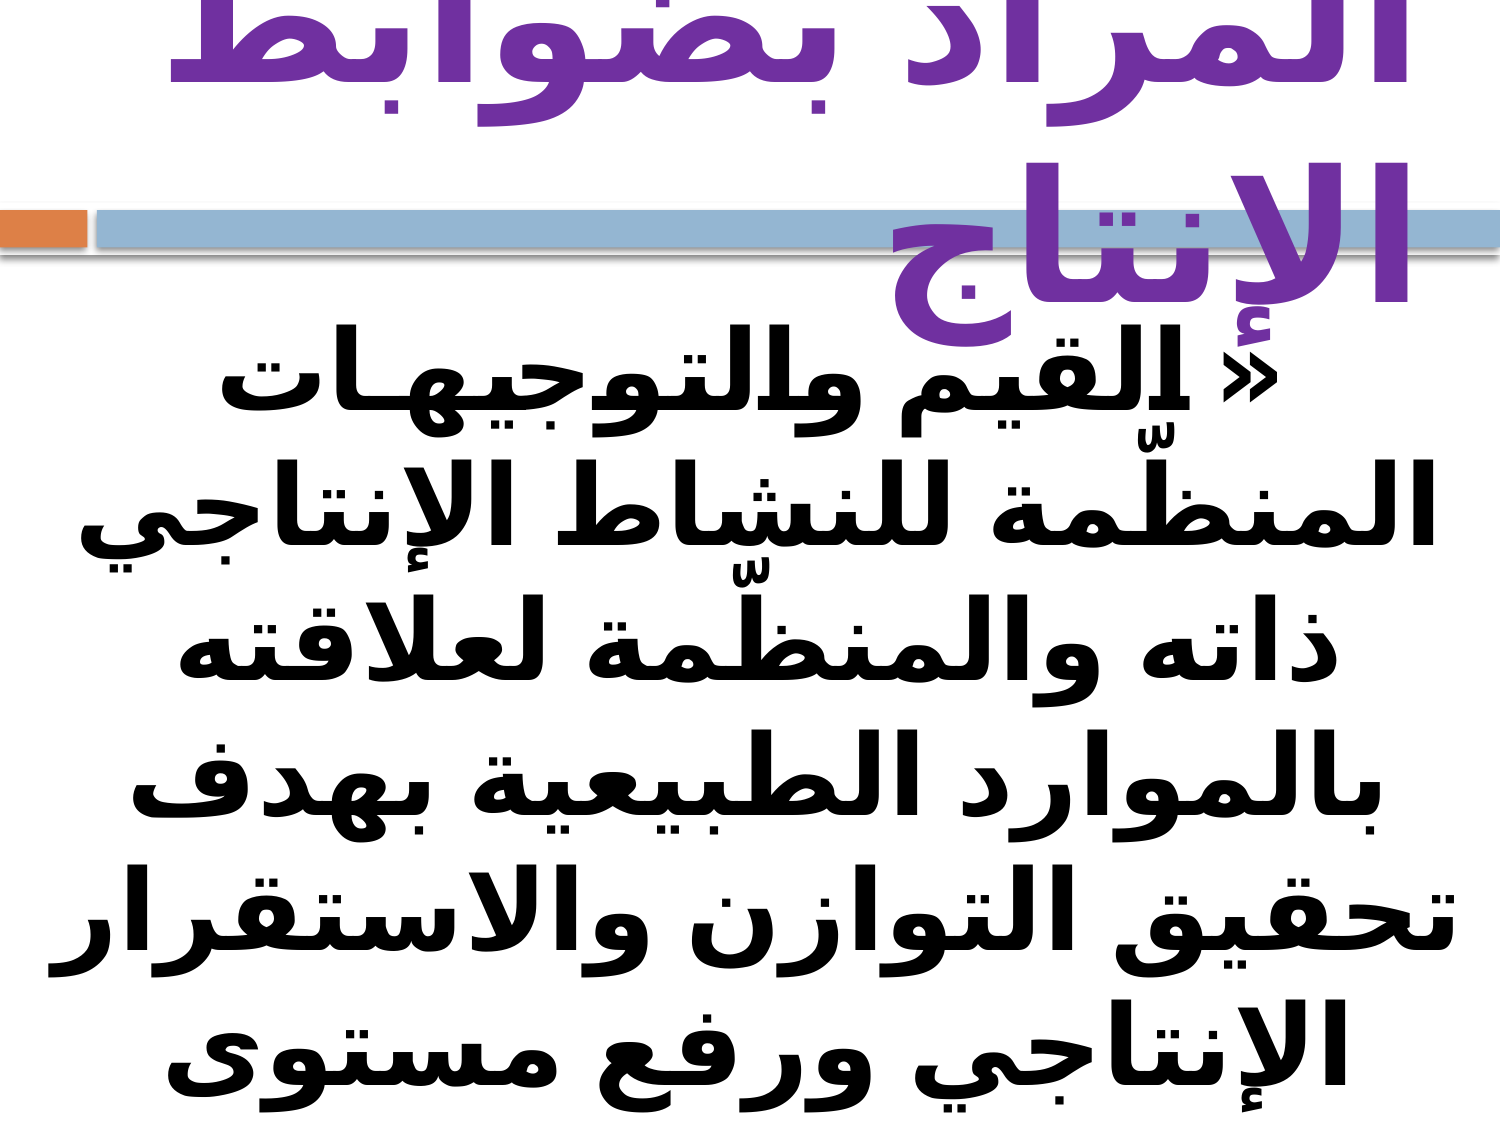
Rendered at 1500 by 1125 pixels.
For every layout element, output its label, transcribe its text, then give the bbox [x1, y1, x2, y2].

list « القيم والتوجيهات المنظّمة للنشاط الإنتاجي ذاته والمنظّمة لعلاقته بالموارد الطبيعية بهدف تحقيق التوازن والاستقرار الإنتاجي ورفع مستوى كفايته على نحو يحقق أهداف النظام في إطار الأساليب المباحة فيه » [29, 290, 1500, 1094]
title المراد بضوابط الإنتاج [100, 37, 1438, 200]
